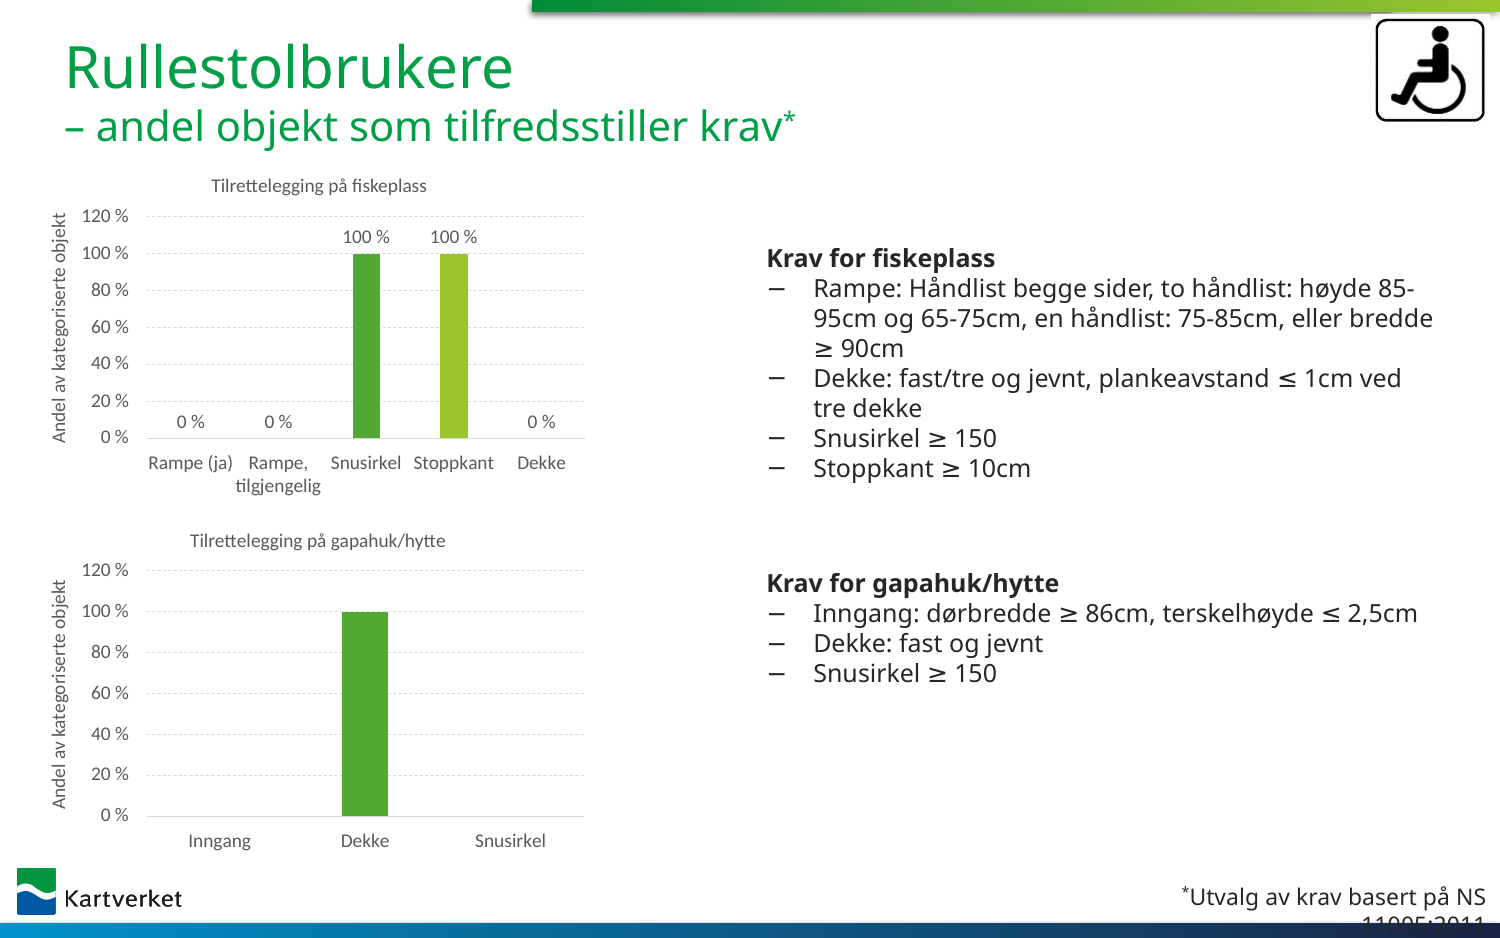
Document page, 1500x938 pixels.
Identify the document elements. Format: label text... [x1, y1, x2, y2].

picture [1371, 13, 1491, 127]
text_box Krav for gapahuk/hytte Inngang: dørbredde ≥ 86cm, terskelhøyde ≤ 2,5cm Dekke: fast og jevnt Snusirkel ≥ 150 [751, 560, 1452, 695]
text_box *Utvalg av krav basert på NS 11005:2011 [1068, 873, 1500, 938]
picture [41, 520, 595, 859]
picture [41, 166, 597, 505]
text_box Rullestolbrukere – andel objekt som tilfredsstiller krav* [49, 29, 1431, 158]
text_box Krav for fiskeplass Rampe: Håndlist begge sider, to håndlist: høyde 85-95cm og 65-75cm, en håndlist: 75-85cm, eller bredde ≥ 90cm Dekke: fast/tre og jevnt, plankeavstand ≤ 1cm ved tre dekke Snusirkel ≥ 150 Stoppkant ≥ 10cm [751, 235, 1452, 490]
